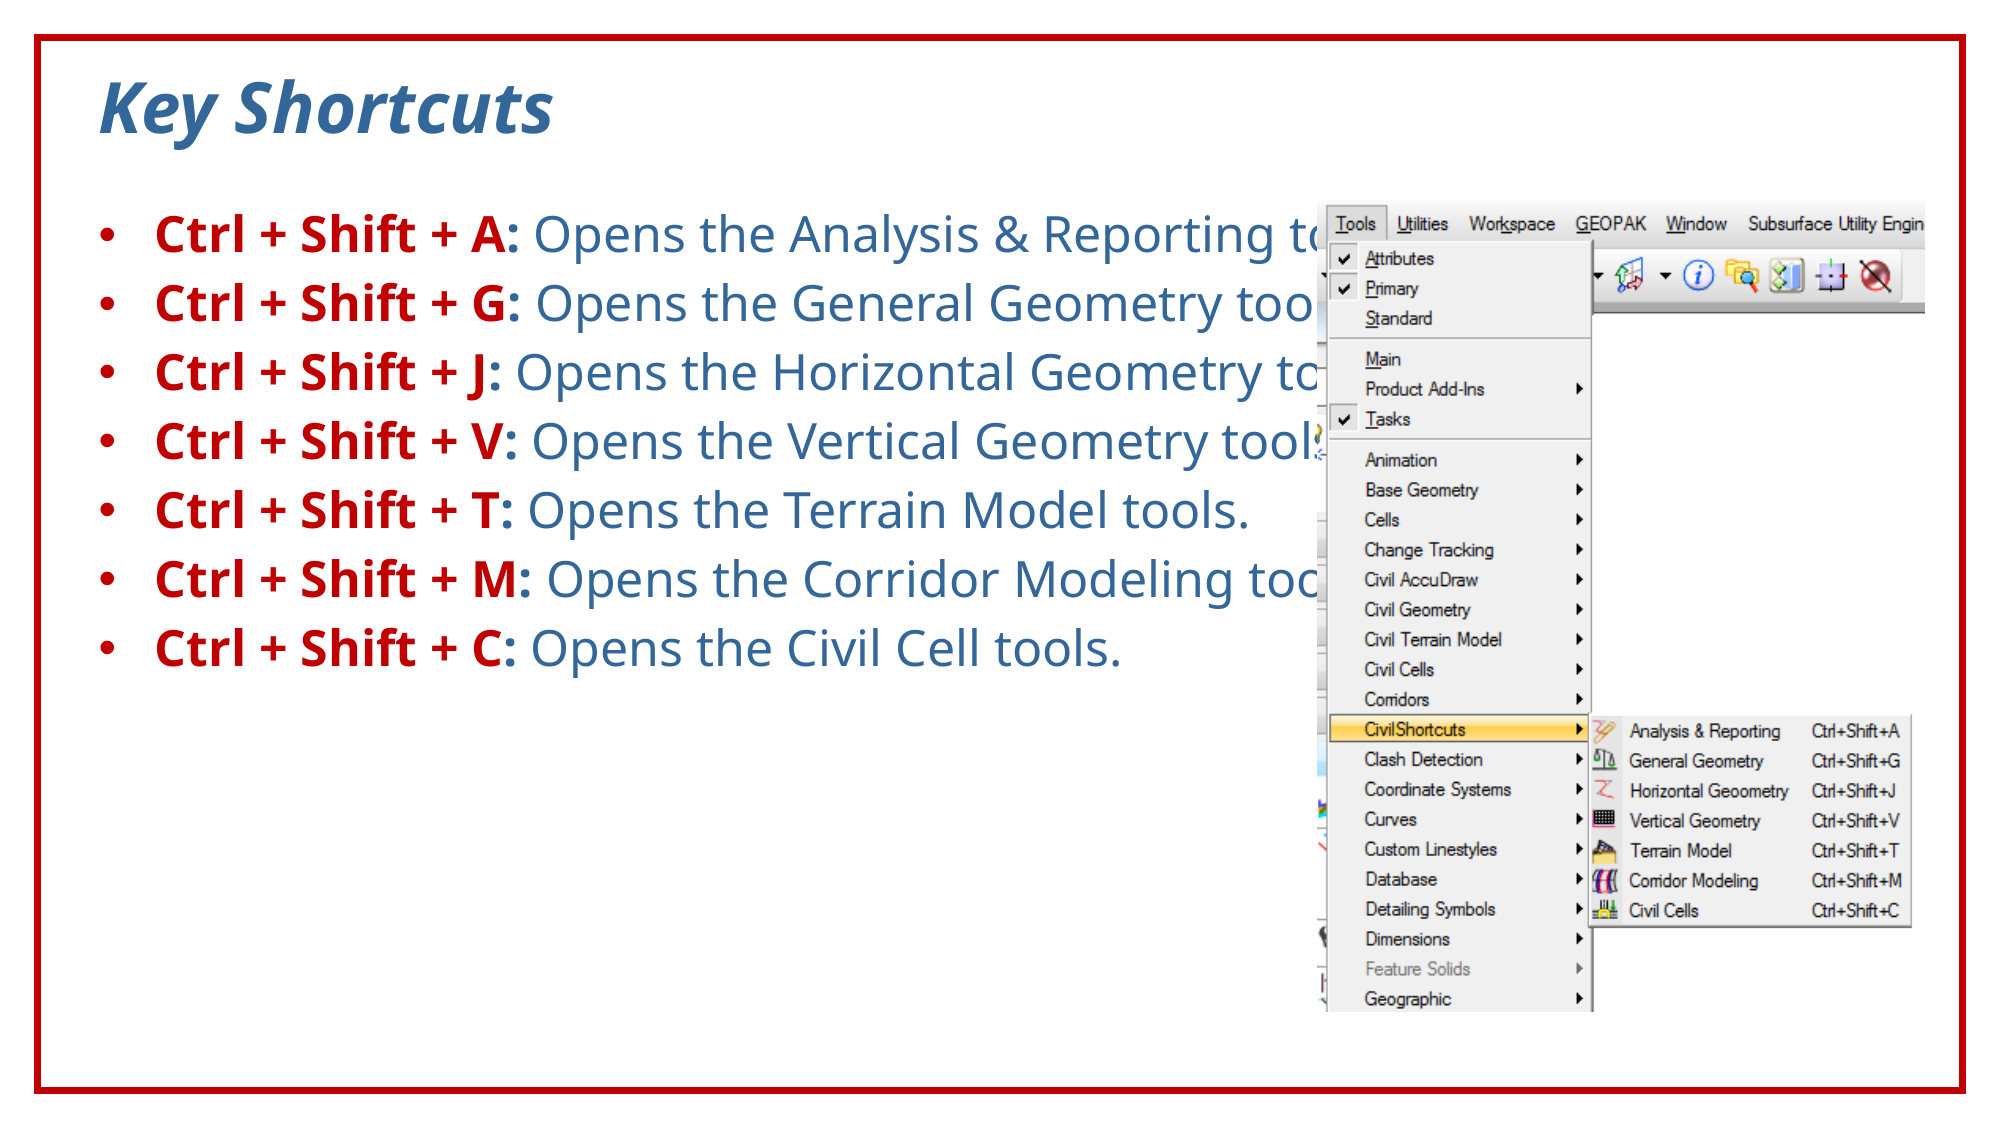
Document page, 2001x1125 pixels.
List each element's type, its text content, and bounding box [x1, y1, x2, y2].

title Key Shortcuts [83, 68, 1903, 169]
list Ctrl + Shift + A: Opens the Analysis & Reporting tools. Ctrl + Shift + G: Opens the General Geometry tools. Ctrl + Shift + J: Opens the Horizontal Geometry tools. Ctrl + Shift + V: Opens the Vertical Geometry tools. Ctrl + Shift + T: Opens the Terrain Model tools. Ctrl + Shift + M: Opens the Corridor Modeling tools. Ctrl + Shift + C: Opens the Civil Cell tools. [83, 199, 1903, 1032]
picture [1317, 199, 1925, 1012]
